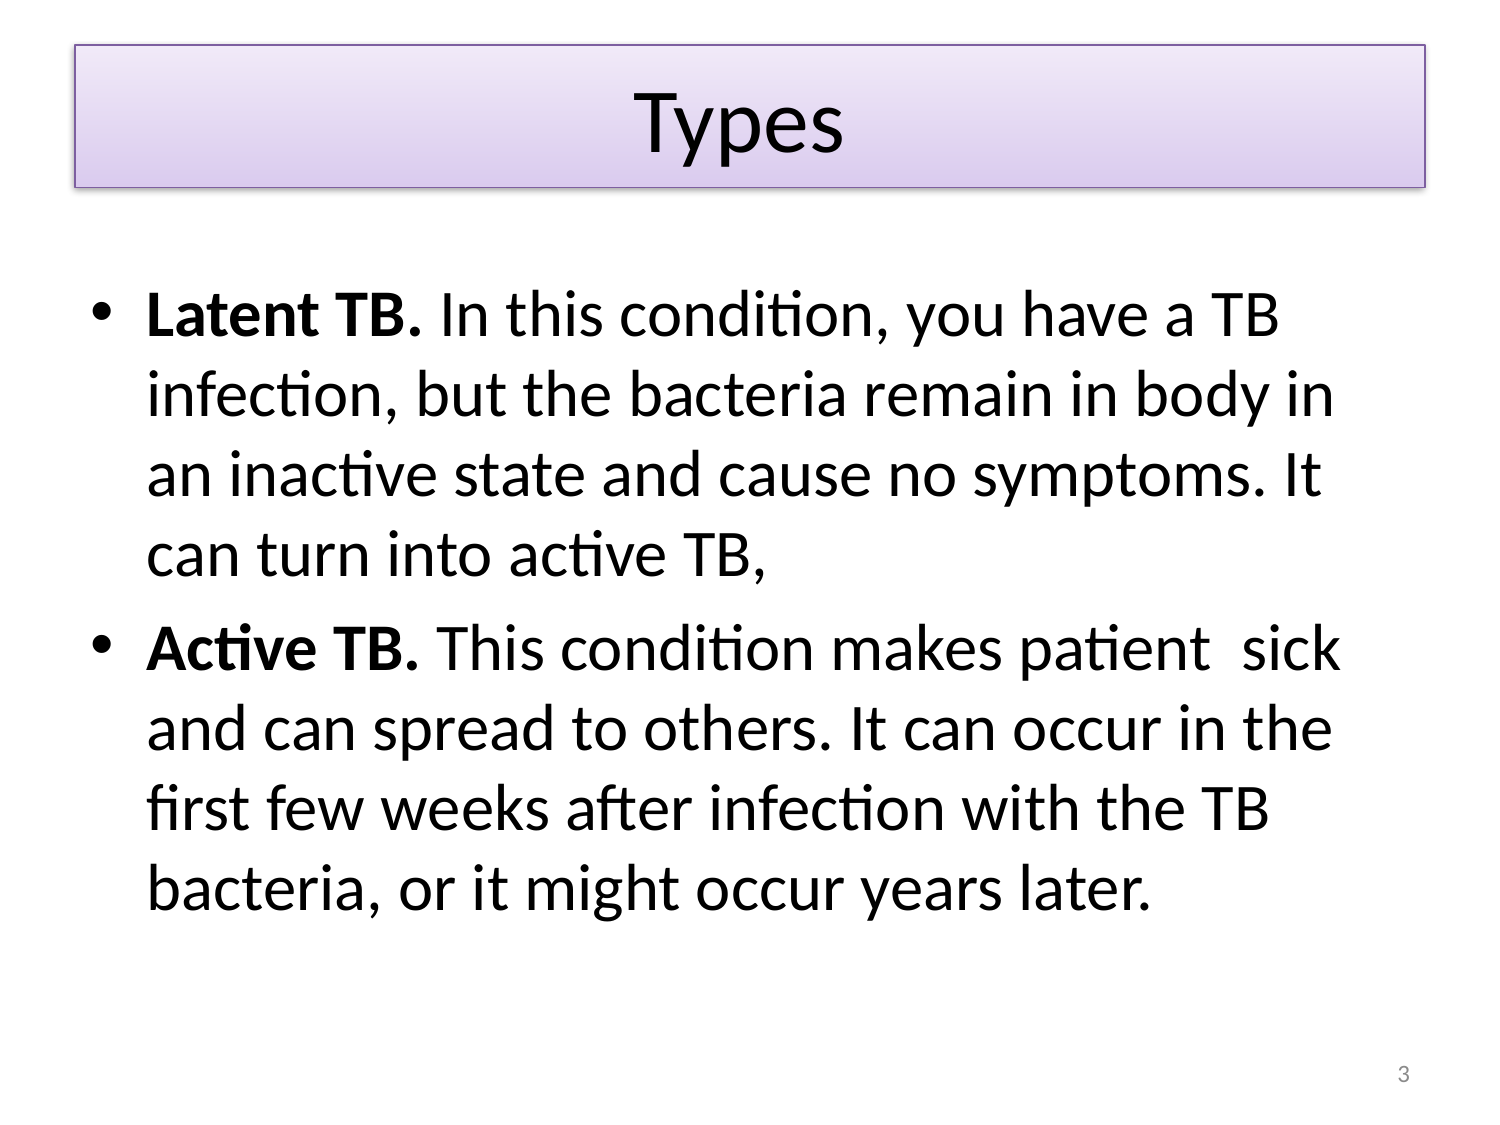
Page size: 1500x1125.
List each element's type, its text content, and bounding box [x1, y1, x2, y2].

slide_number 3 [1074, 1042, 1425, 1103]
title Types [74, 44, 1426, 188]
list Latent TB. In this condition, you have a TB infection, but the bacteria remain in body in an inactive state and cause no symptoms. It can turn into active TB, Active TB. This condition makes patient sick and can spread to others. It can occur in the first few weeks after infection with the TB bacteria, or it might occur years later. [75, 262, 1425, 1005]
